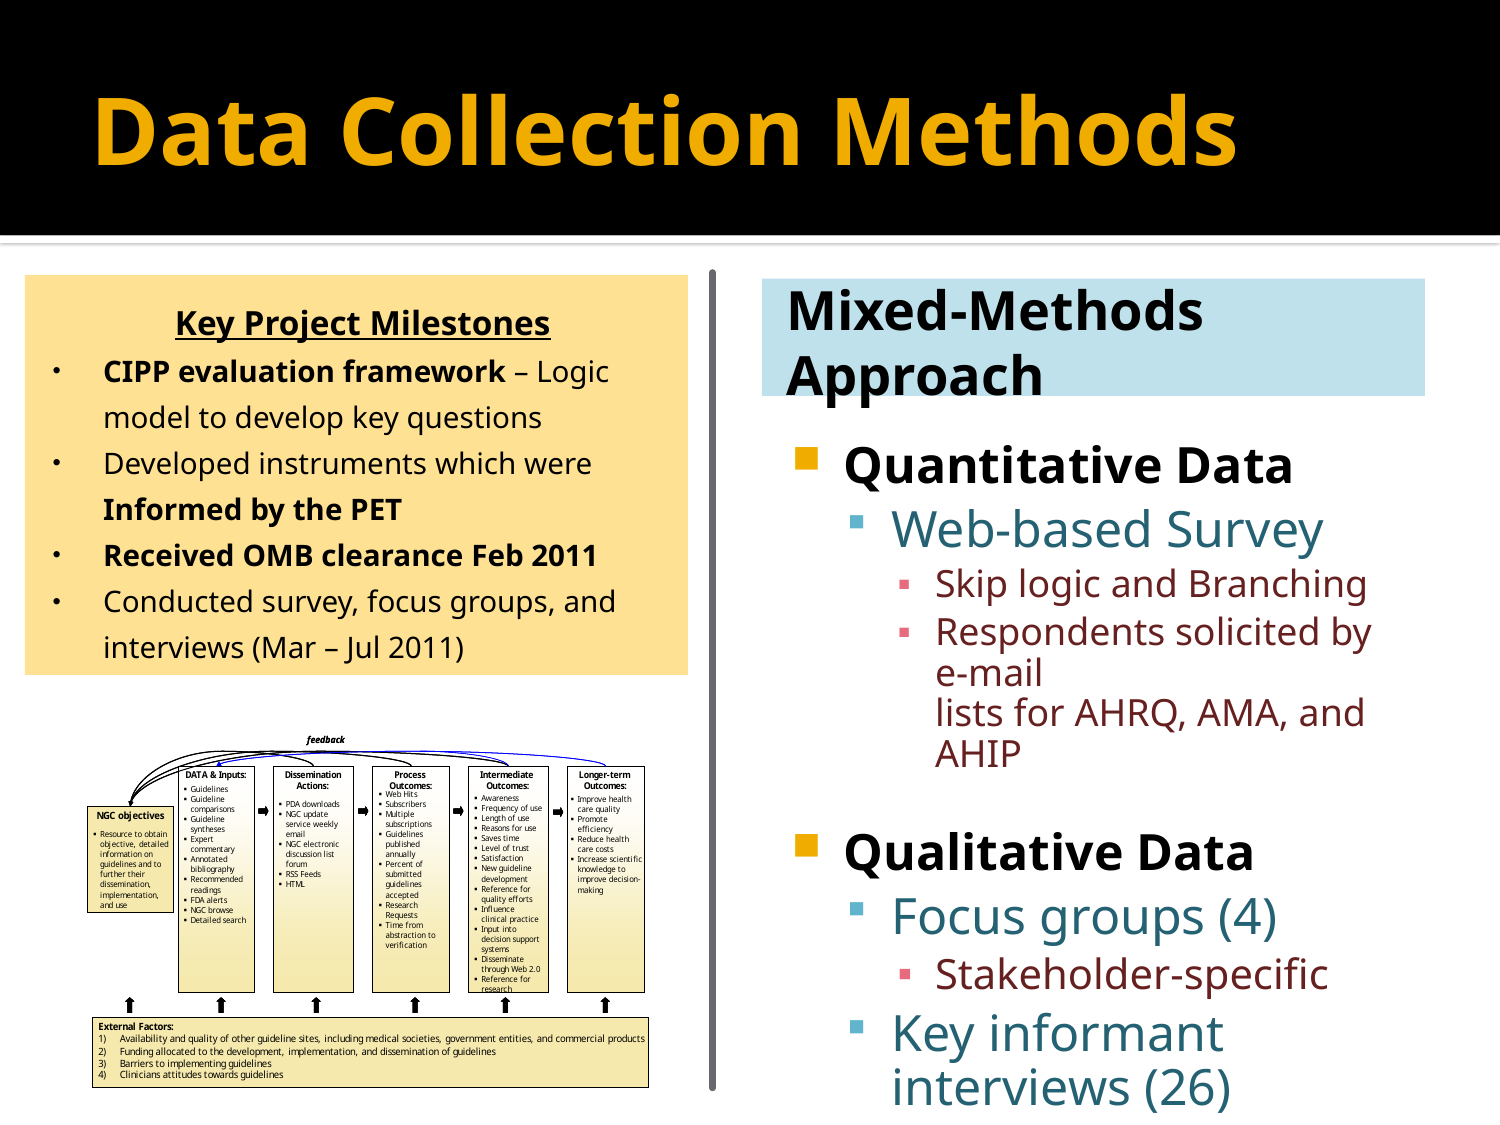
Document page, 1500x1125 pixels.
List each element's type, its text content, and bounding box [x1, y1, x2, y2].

title Data Collection Methods [75, 24, 1425, 231]
list Mixed-Methods Approach [761, 278, 1425, 396]
picture [87, 731, 650, 1089]
list Key Project Milestones CIPP evaluation framework – Logic model to develop key questions Developed instruments which were Informed by the PET Received OMB clearance Feb 2011 Conducted survey, focus groups, and interviews (Mar – Jul 2011) [24, 275, 688, 675]
list Quantitative Data Web-based Survey Skip logic and Branching Respondents solicited by e-mail lists for AHRQ, AMA, and AHIP Qualitative Data Focus groups (4) Stakeholder-specific Key informant interviews (26) Mix of stakeholders [762, 425, 1426, 1074]
